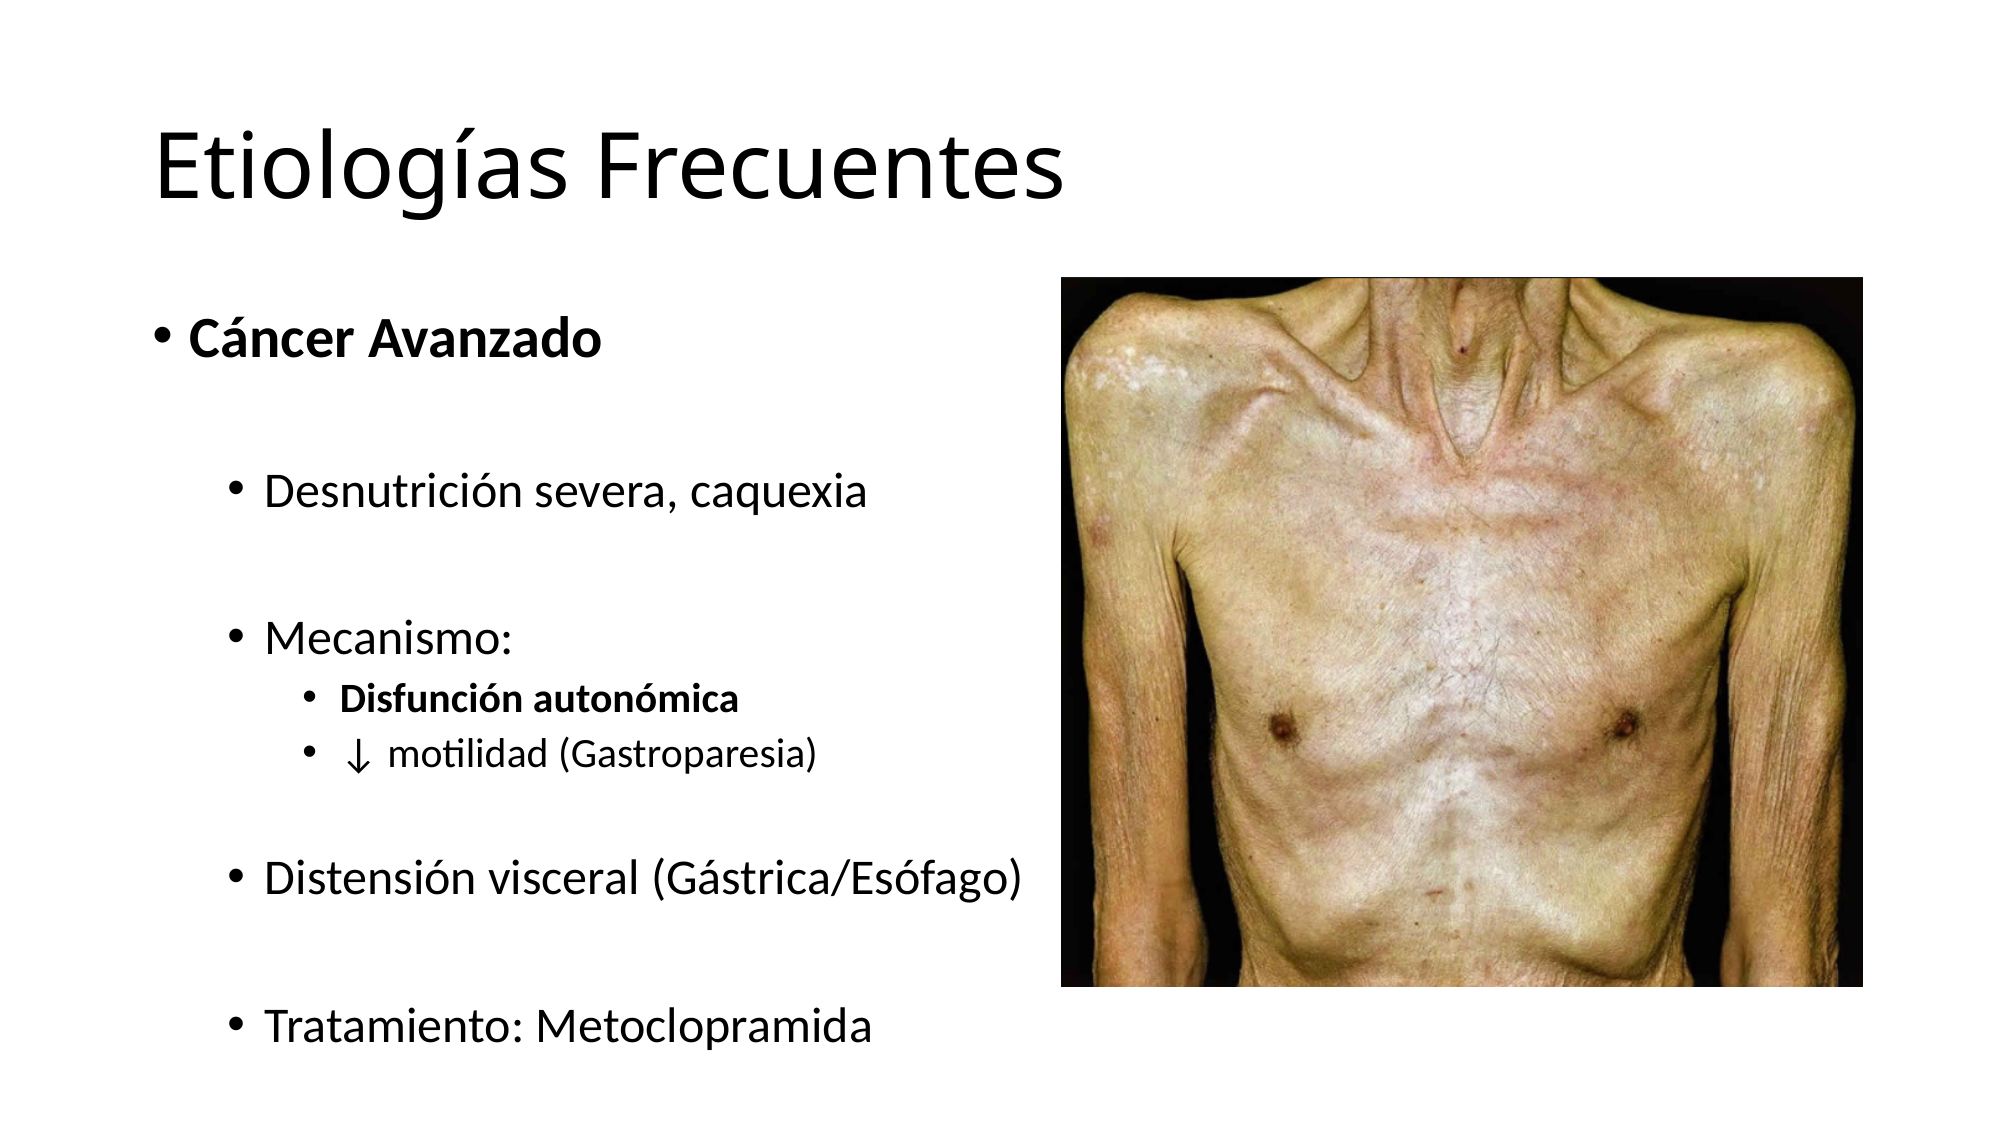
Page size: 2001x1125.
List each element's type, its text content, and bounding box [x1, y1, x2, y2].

picture [1061, 277, 1863, 987]
title Etiologías Frecuentes [137, 59, 1863, 278]
list Cáncer Avanzado Desnutrición severa, caquexia Mecanismo: Disfunción autonómica ↓ motilidad (Gastroparesia) Distensión visceral (Gástrica/Esófago) Tratamiento: Metoclopramida [137, 299, 1863, 1014]
